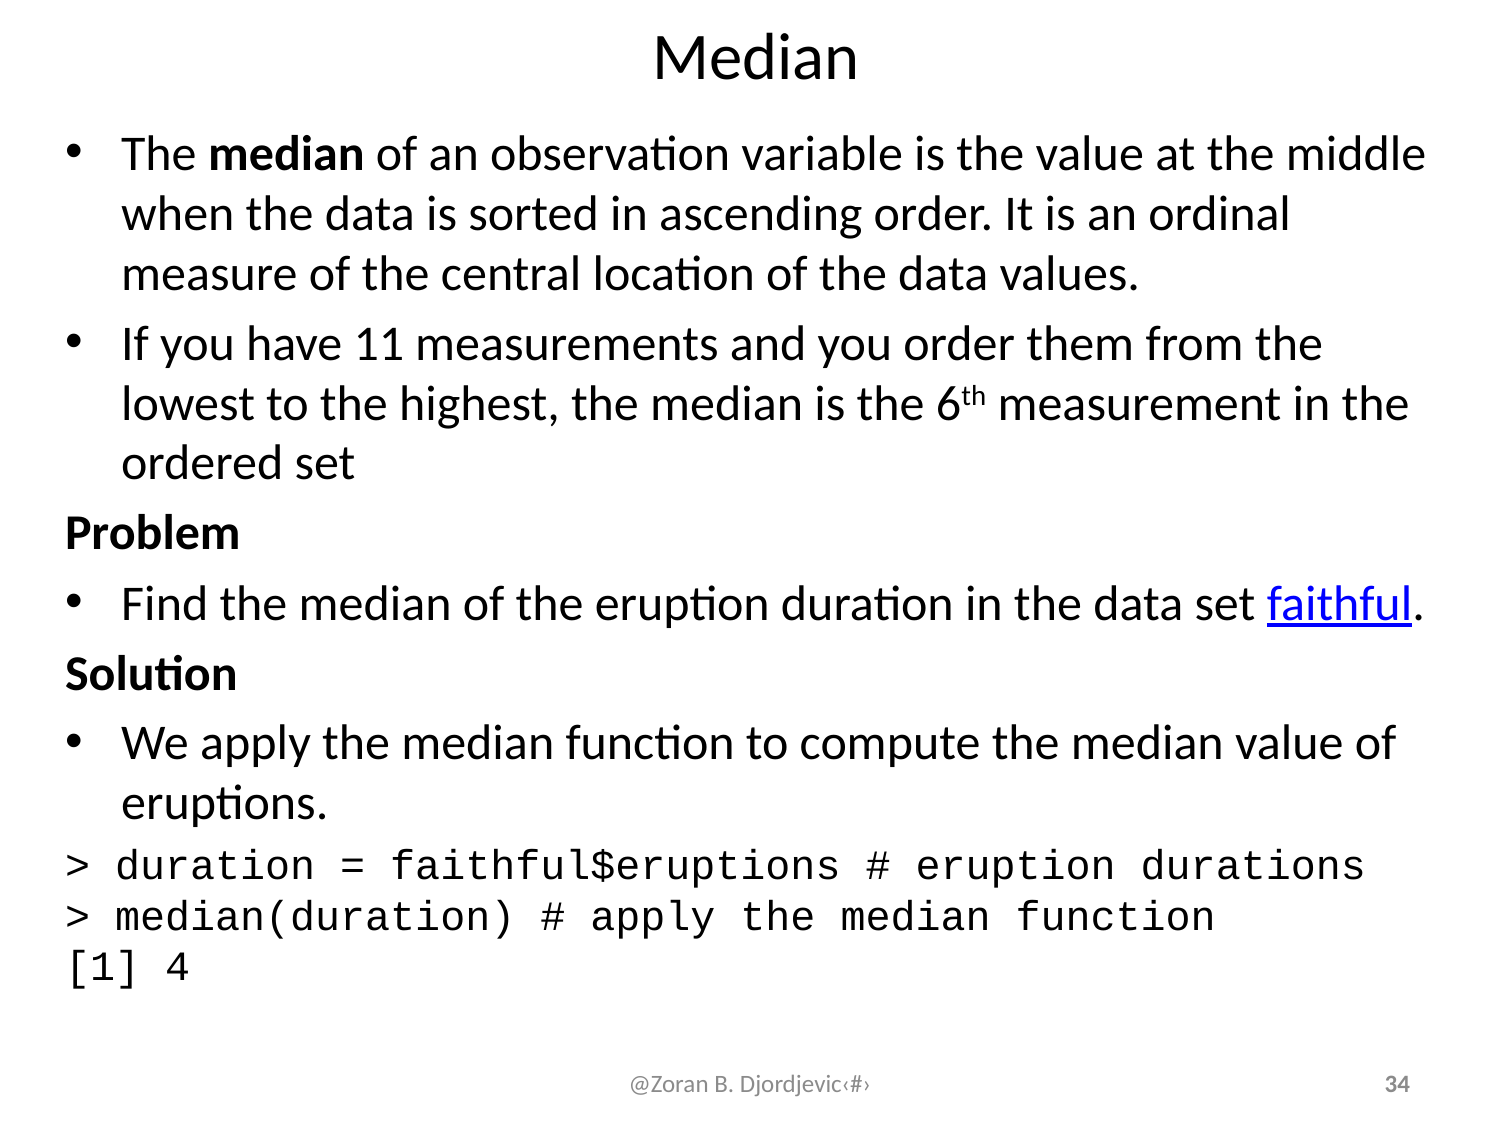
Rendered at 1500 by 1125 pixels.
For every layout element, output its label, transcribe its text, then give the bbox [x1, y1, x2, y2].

title Median [50, 2, 1463, 103]
list The median of an observation variable is the value at the middle when the data is sorted in ascending order. It is an ordinal measure of the central location of the data values. If you have 11 measurements and you order them from the lowest to the highest, the median is the 6th measurement in the ordered set Problem Find the median of the eruption duration in the data set faithful. Solution We apply the median function to compute the median value of eruptions. > duration = faithful$eruptions # eruption durations > median(duration) # apply the median function [1] 4 [50, 112, 1463, 1050]
slide_number 34 [1074, 1062, 1425, 1103]
footer @Zoran B. Djordjevic‹#› [512, 1062, 988, 1103]
